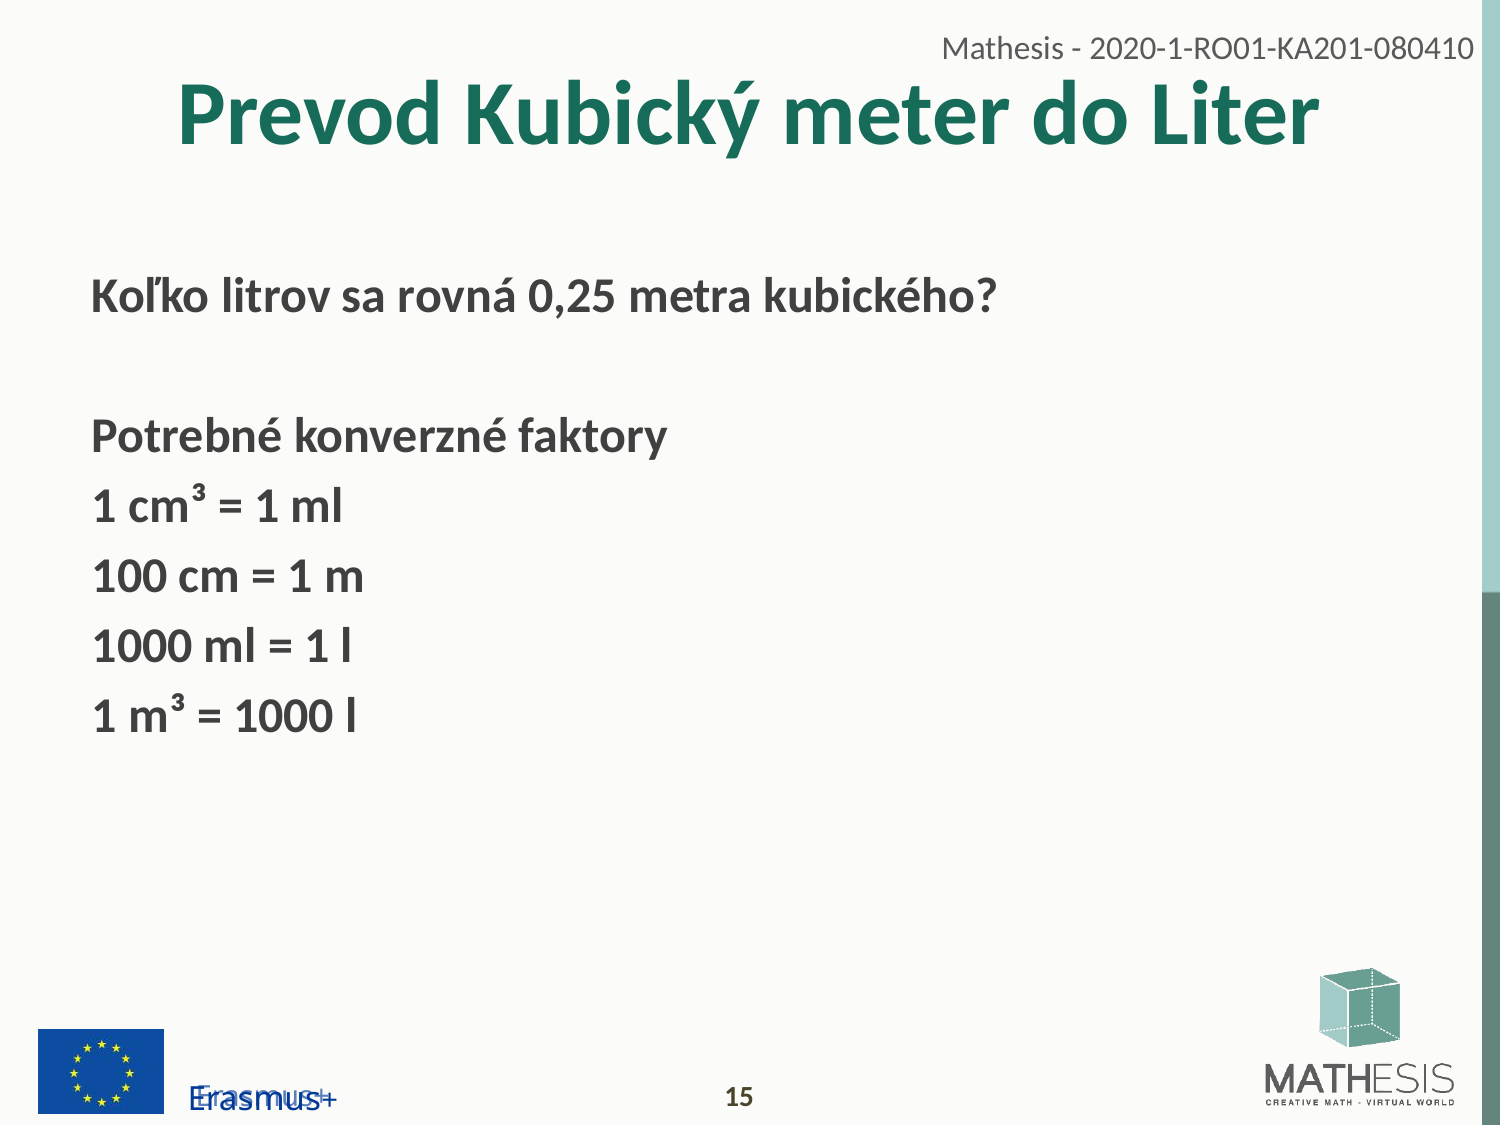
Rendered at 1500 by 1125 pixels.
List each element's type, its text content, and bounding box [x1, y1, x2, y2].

title Prevod Kubický meter do Liter [75, 45, 1425, 233]
list Koľko litrov sa rovná 0,25 metra kubického? Potrebné konverzné faktory 1 cm³ = 1 ml 100 cm = 1 m 1000 ml = 1 l 1 m³ = 1000 l [77, 255, 1428, 998]
picture [38, 1029, 164, 1114]
